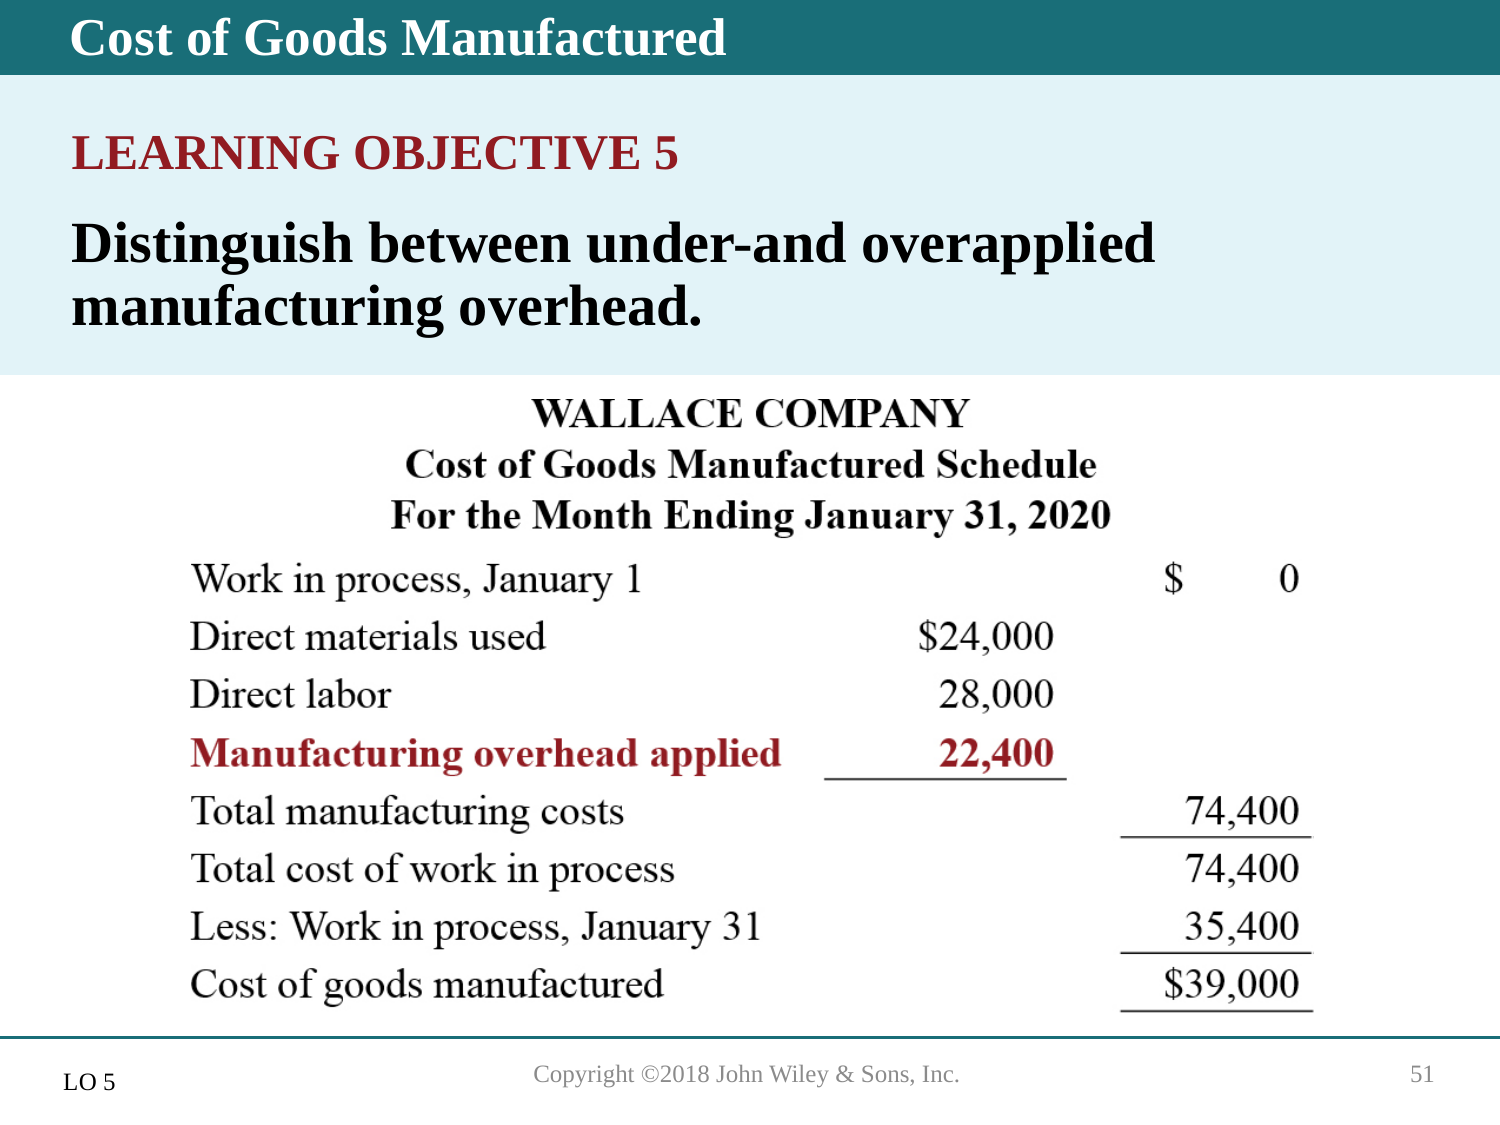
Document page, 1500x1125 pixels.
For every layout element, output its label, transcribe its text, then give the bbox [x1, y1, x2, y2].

list L O 5 [48, 1052, 142, 1113]
list Distinguish between under-and overapplied manufacturing overhead. [0, 174, 1500, 375]
list LEARNING OBJECTIVE 5 [0, 75, 1500, 174]
slide_number 51 [1059, 1042, 1450, 1103]
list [190, 399, 1314, 1013]
title Cost of Goods Manufactured [54, 2, 1455, 75]
footer Copyright ©2018 John Wiley & Sons, Inc. [496, 1042, 1004, 1103]
